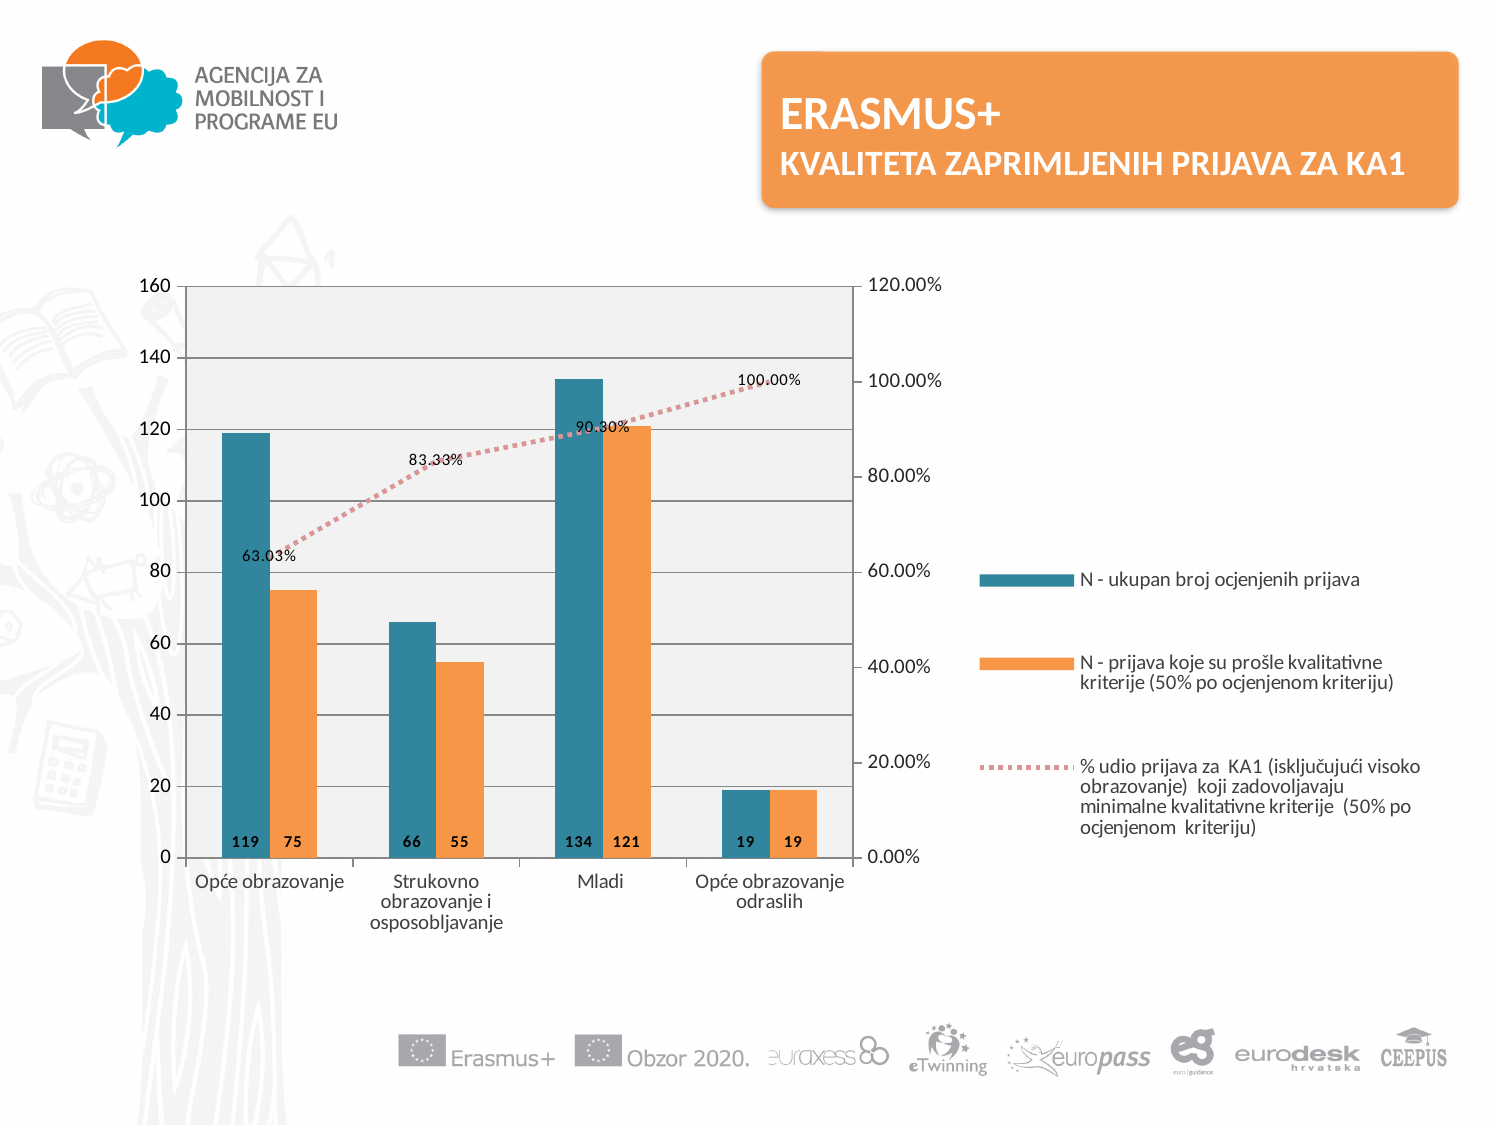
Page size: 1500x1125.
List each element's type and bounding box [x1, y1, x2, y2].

chart [111, 262, 1436, 948]
picture [0, 0, 1495, 1125]
